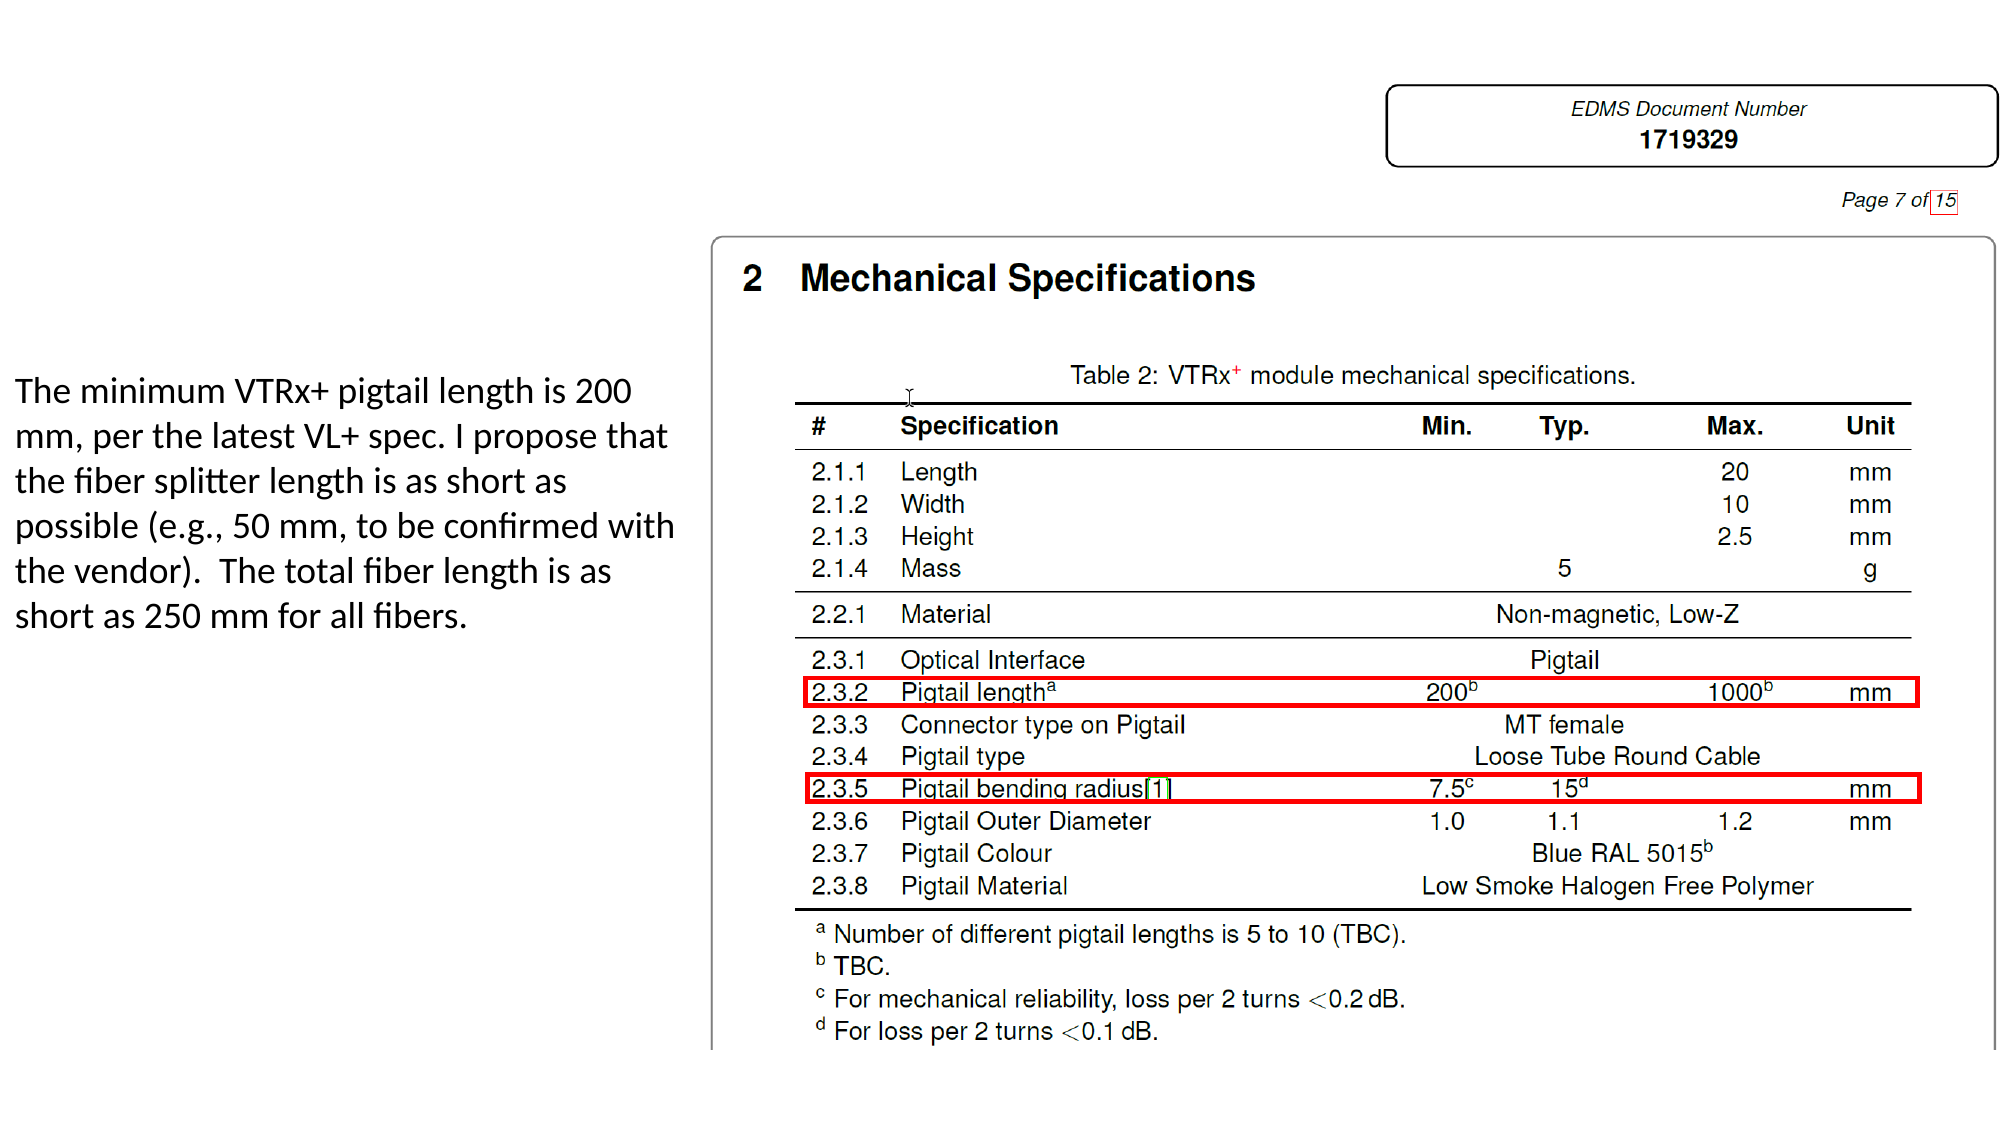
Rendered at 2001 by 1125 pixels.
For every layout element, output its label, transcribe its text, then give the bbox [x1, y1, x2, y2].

text_box The minimum VTRx+ pigtail length is 200 mm, per the latest VL+ spec. I propose that the fiber splitter length is as short as possible (e.g., 50 mm, to be confirmed with the vendor). The total fiber length is as short as 250 mm for all fibers. [0, 358, 692, 644]
picture [706, 78, 2000, 1050]
